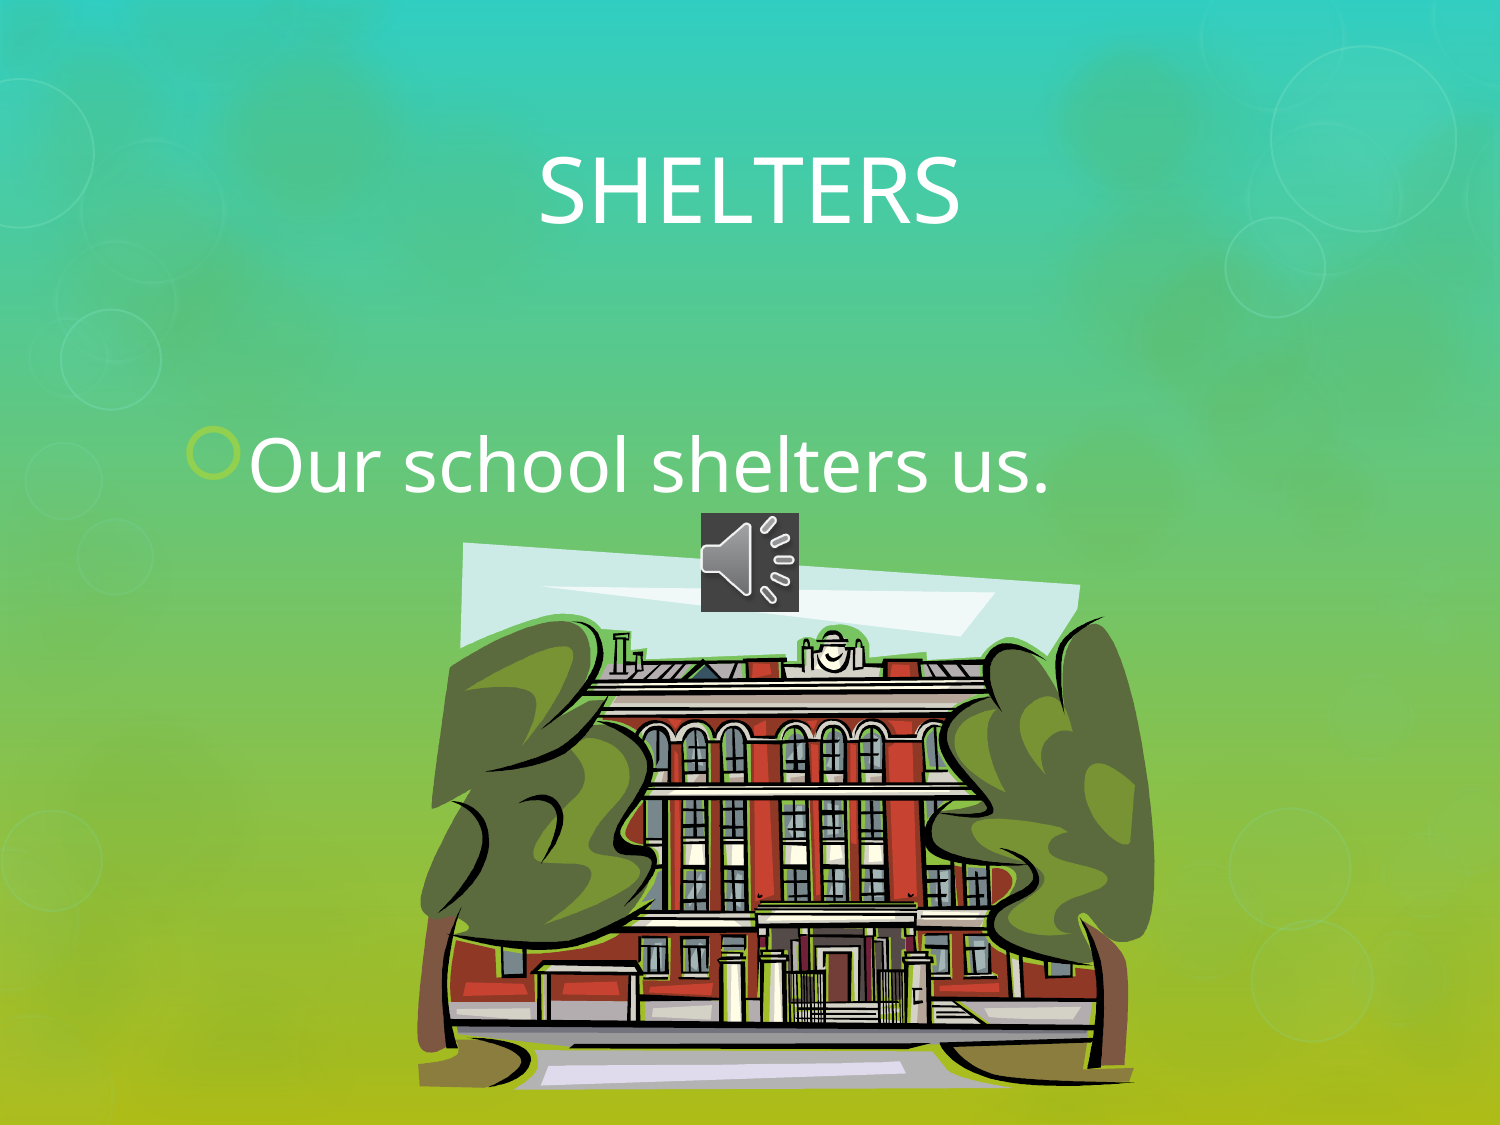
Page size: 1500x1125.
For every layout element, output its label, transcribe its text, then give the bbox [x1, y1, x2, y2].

title SHELTERS [165, 110, 1335, 237]
picture [411, 511, 1160, 1096]
list Our school shelters us. [165, 237, 1335, 688]
